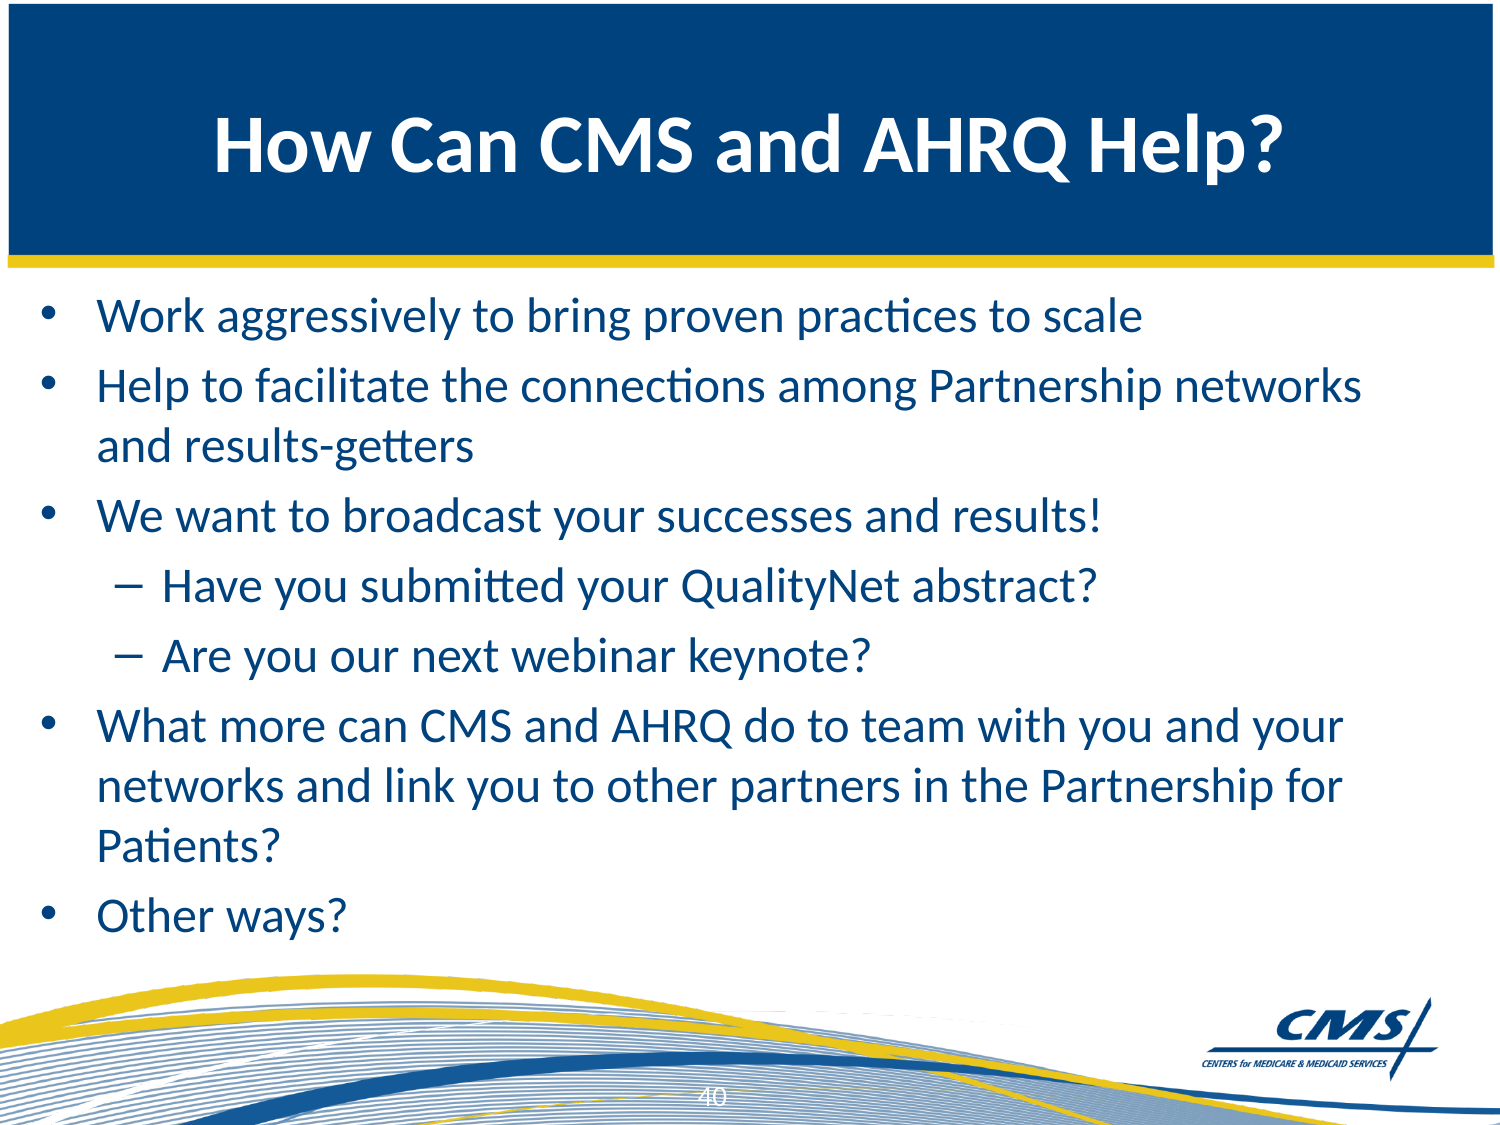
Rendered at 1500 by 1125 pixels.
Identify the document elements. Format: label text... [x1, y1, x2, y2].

picture [0, 0, 1500, 1125]
slide_number 40 [392, 1065, 743, 1125]
list Work aggressively to bring proven practices to scale Help to facilitate the connections among Partnership networks and results-getters We want to broadcast your successes and results! Have you submitted your QualityNet abstract? Are you our next webinar keynote? What more can CMS and AHRQ do to team with you and your networks and link you to other partners in the Partnership for Patients? Other ways? [24, 274, 1426, 921]
title How Can CMS and AHRQ Help? [74, 44, 1426, 233]
